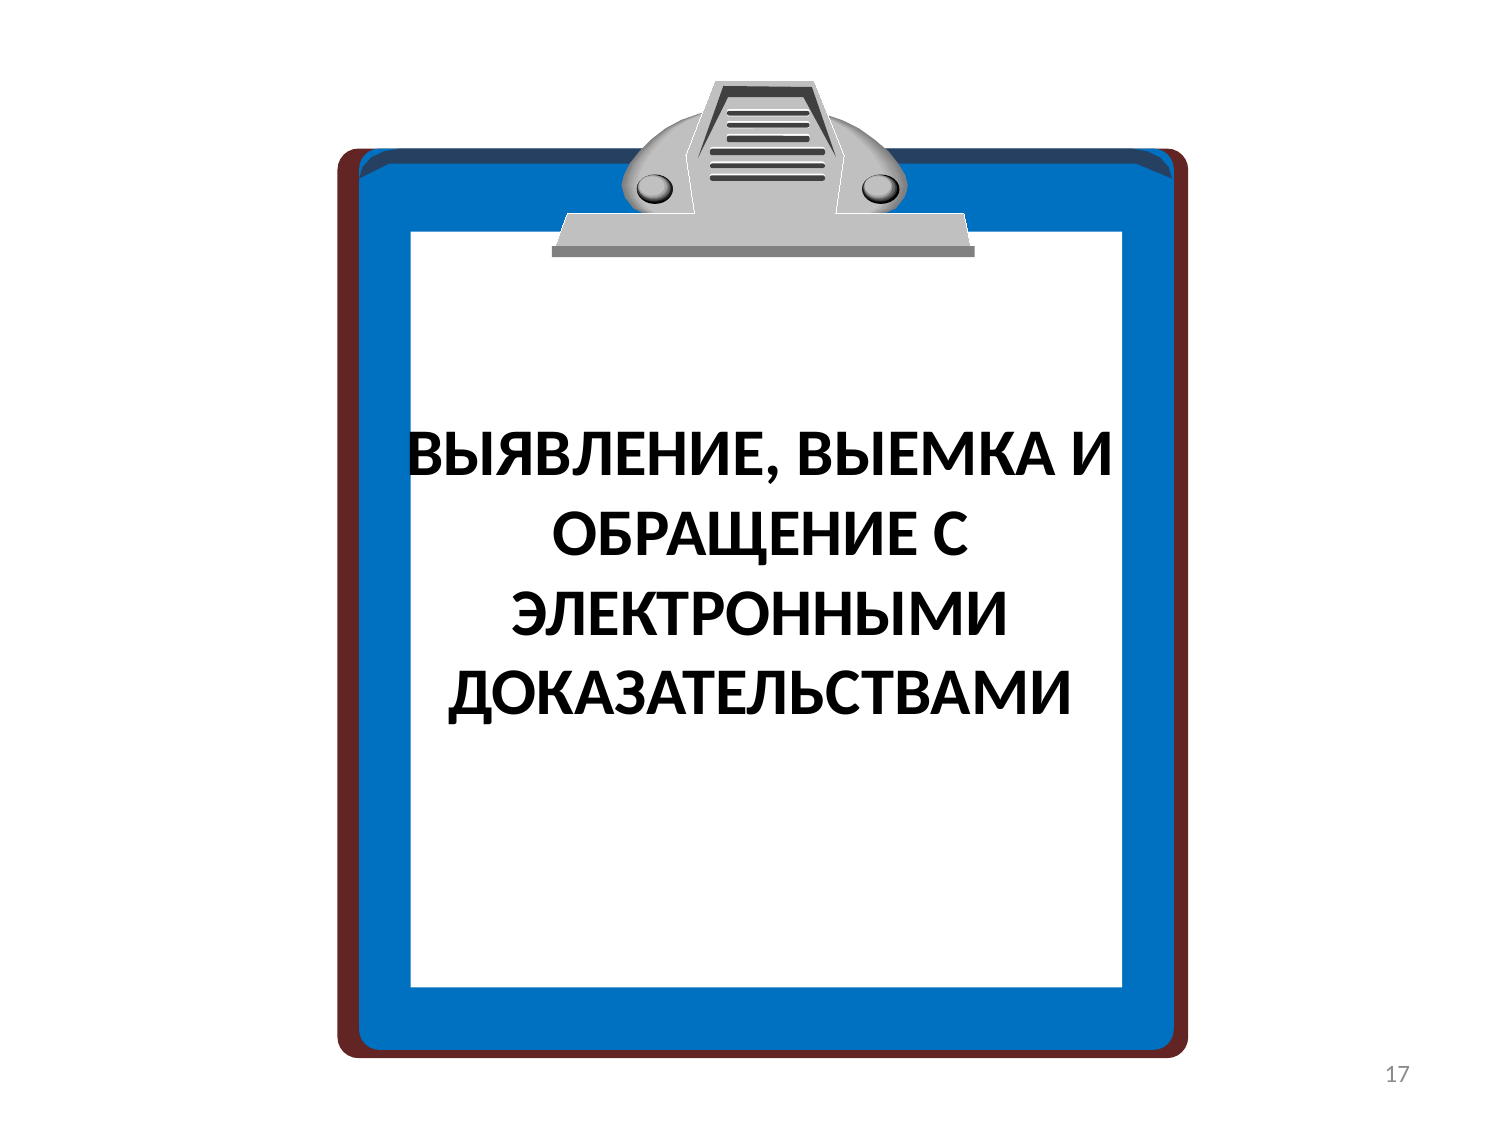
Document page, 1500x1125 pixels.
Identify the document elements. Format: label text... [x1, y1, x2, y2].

slide_number 17 [1074, 1042, 1425, 1103]
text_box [337, 80, 1190, 1062]
